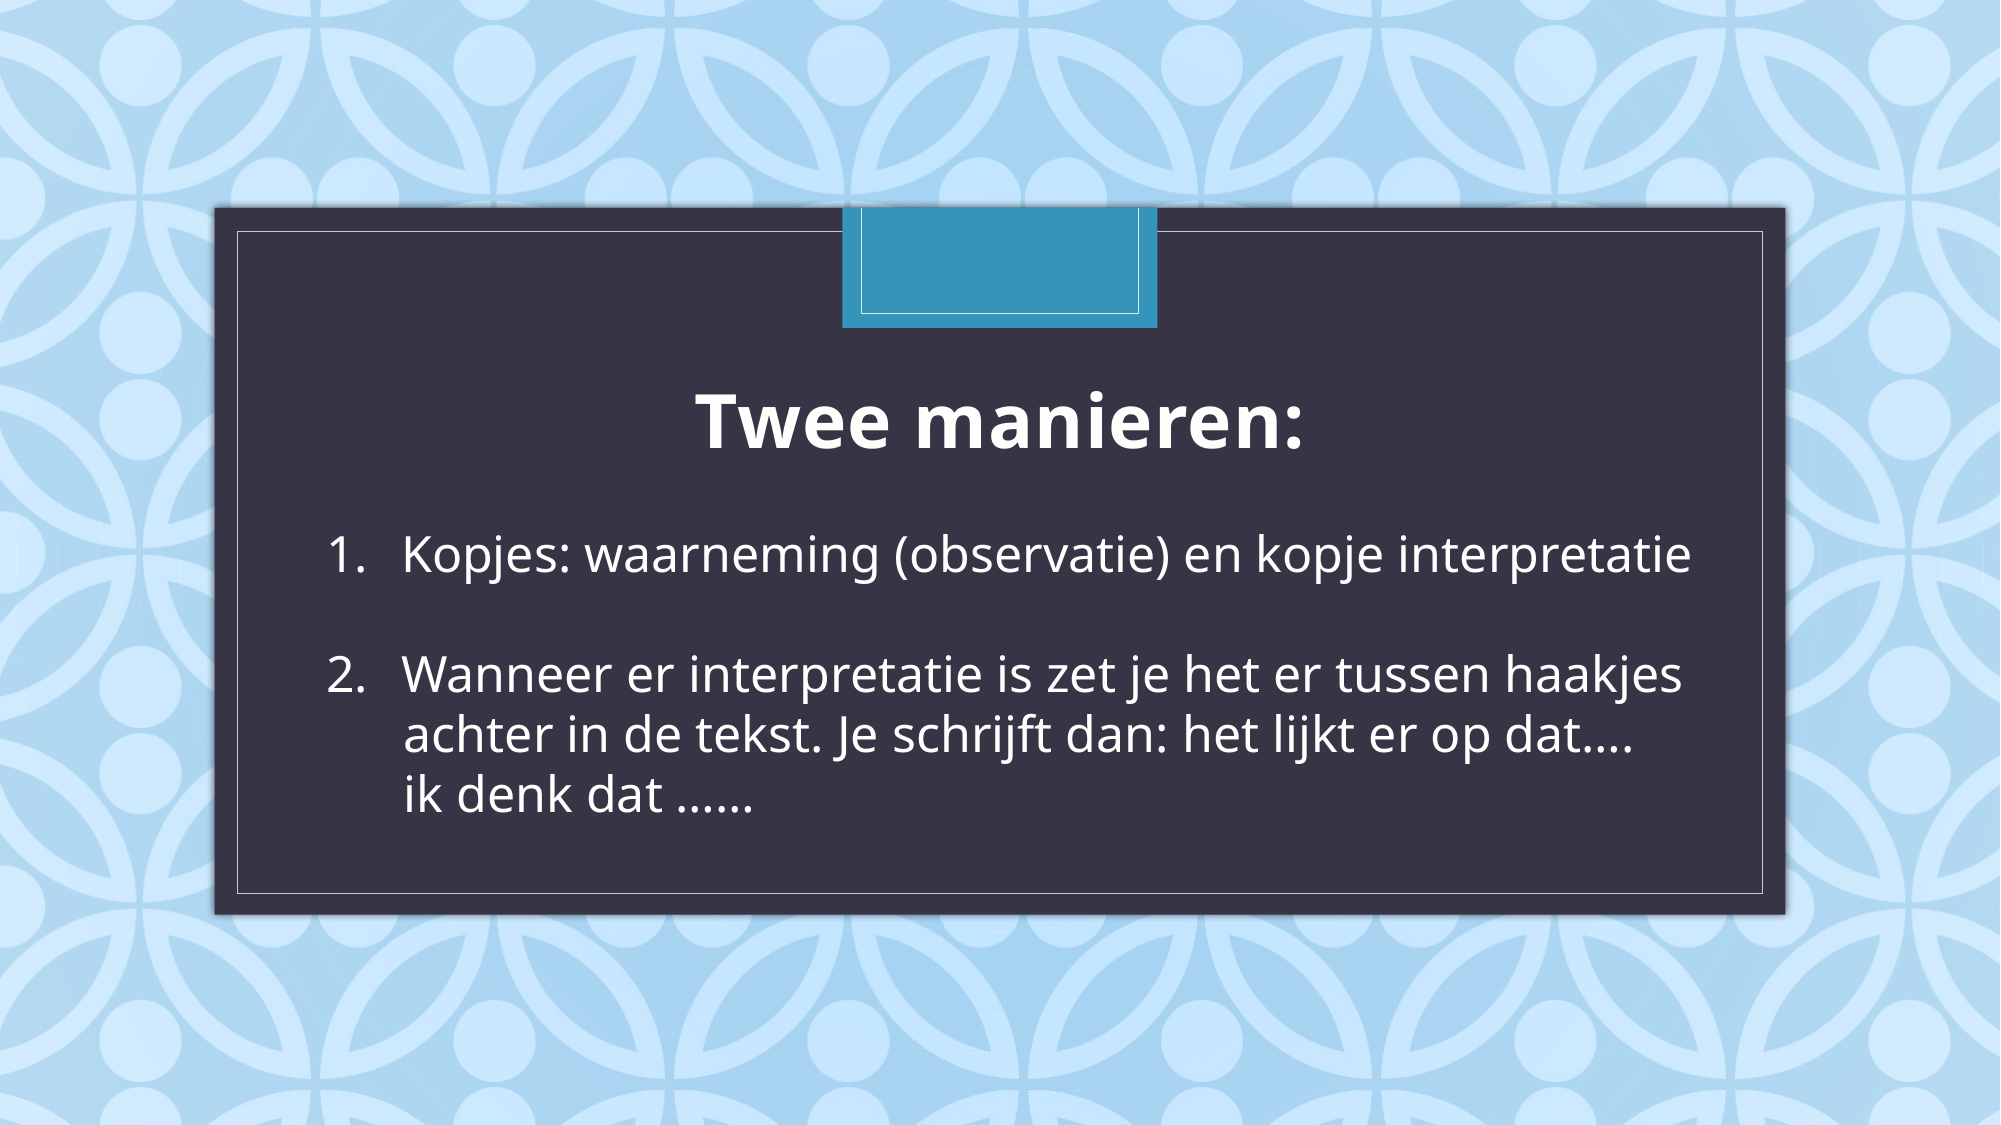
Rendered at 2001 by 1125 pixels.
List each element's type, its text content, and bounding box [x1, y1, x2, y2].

text_box Kopjes: waarneming (observatie) en kopje interpretatie Wanneer er interpretatie is zet je het er tussen haakjes achter in de tekst. Je schrijft dan: het lijkt er op dat…. ik denk dat …… [311, 515, 1709, 830]
text_box Twee manieren: [628, 366, 1372, 472]
